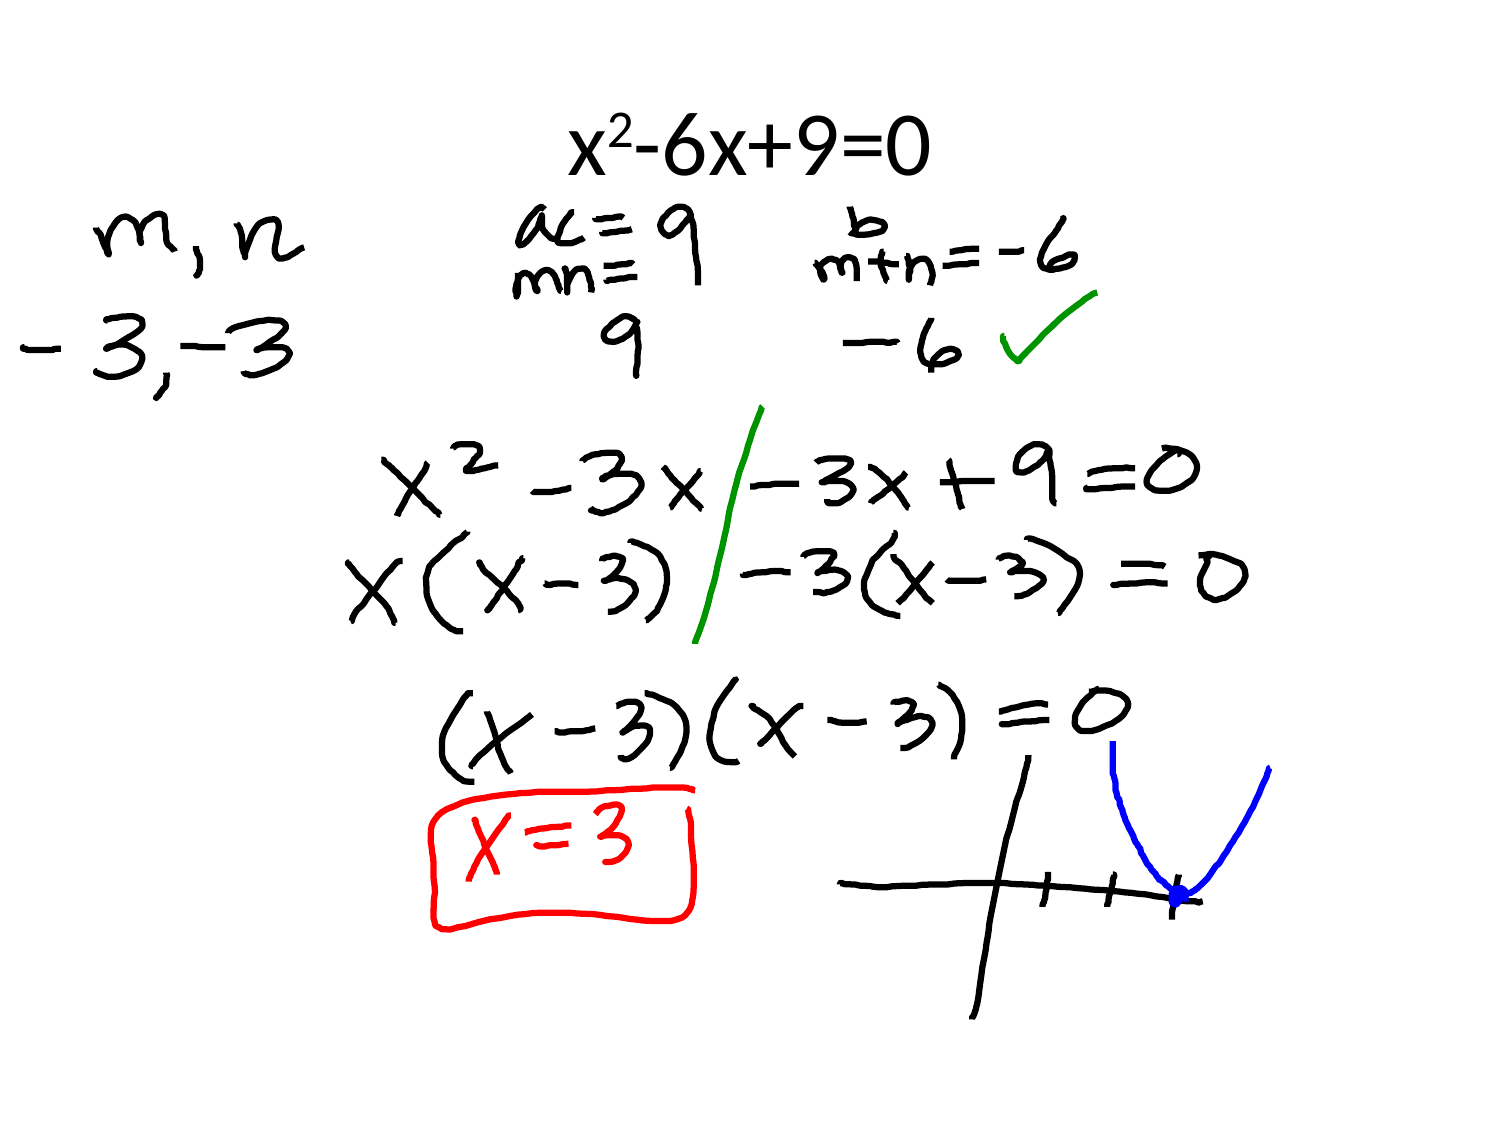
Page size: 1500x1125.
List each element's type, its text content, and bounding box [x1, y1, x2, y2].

text_box [425, 531, 469, 633]
text_box [1198, 553, 1247, 601]
text_box [95, 213, 176, 256]
text_box [452, 443, 499, 472]
text_box [814, 256, 858, 282]
title x2-6x+9=0 [75, 45, 1425, 233]
text_box [1041, 871, 1049, 907]
text_box [581, 452, 643, 514]
text_box [659, 205, 699, 286]
text_box [942, 262, 980, 267]
text_box [919, 317, 960, 373]
text_box [949, 248, 980, 253]
text_box [1112, 741, 1271, 896]
text_box [1039, 217, 1076, 272]
text_box [759, 705, 804, 745]
text_box [1000, 882, 1045, 894]
text_box [938, 684, 964, 760]
text_box [1026, 537, 1081, 614]
text_box [971, 755, 1030, 1020]
text_box [603, 262, 634, 267]
text_box [998, 554, 1044, 597]
text_box [774, 729, 796, 758]
text_box [1110, 890, 1171, 900]
text_box [916, 583, 934, 604]
text_box [195, 246, 201, 277]
text_box [347, 561, 373, 591]
text_box [842, 340, 899, 344]
text_box [629, 540, 668, 621]
text_box [180, 345, 226, 349]
text_box [235, 218, 305, 260]
text_box [554, 727, 596, 734]
text_box [601, 554, 637, 613]
text_box [531, 487, 572, 493]
text_box [22, 346, 61, 351]
text_box [544, 582, 579, 586]
text_box [669, 470, 701, 509]
text_box [430, 786, 696, 931]
text_box [906, 255, 934, 286]
text_box [517, 206, 558, 247]
text_box [1087, 466, 1136, 475]
text_box [839, 882, 996, 892]
text_box [413, 488, 441, 516]
text_box [868, 466, 892, 487]
text_box [644, 692, 688, 769]
text_box [750, 705, 776, 730]
text_box [1047, 885, 1109, 897]
text_box [486, 557, 524, 612]
text_box [95, 315, 144, 378]
text_box [892, 699, 934, 749]
text_box [497, 744, 512, 774]
text_box [1171, 887, 1189, 905]
text_box [897, 561, 934, 604]
text_box [870, 471, 907, 504]
text_box [998, 249, 1025, 253]
text_box [563, 267, 593, 294]
text_box [662, 466, 684, 490]
text_box [1085, 485, 1136, 491]
text_box [396, 462, 429, 517]
text_box [374, 593, 396, 624]
text_box [350, 560, 403, 623]
text_box [1106, 873, 1115, 907]
text_box [849, 206, 886, 236]
text_box [616, 700, 651, 761]
text_box [708, 678, 740, 763]
text_box [1181, 899, 1203, 904]
text_box [381, 459, 412, 488]
text_box [890, 486, 909, 509]
text_box [685, 490, 703, 510]
text_box [441, 692, 475, 783]
text_box [605, 276, 638, 282]
text_box [1171, 905, 1175, 920]
text_box [1112, 581, 1168, 586]
text_box [880, 250, 889, 282]
text_box [556, 211, 585, 244]
text_box [827, 719, 867, 724]
text_box [1074, 688, 1129, 732]
text_box [503, 587, 522, 611]
text_box [486, 711, 498, 740]
text_box [886, 262, 899, 266]
text_box [947, 459, 963, 510]
text_box [750, 482, 800, 488]
text_box [602, 315, 640, 373]
text_box [1014, 443, 1057, 505]
text_box [155, 372, 168, 399]
text_box [815, 457, 855, 505]
text_box [998, 702, 1049, 713]
text_box [594, 215, 624, 221]
text_box [227, 319, 291, 377]
text_box [802, 550, 849, 594]
text_box [514, 269, 562, 298]
text_box [946, 578, 987, 582]
text_box [1000, 719, 1050, 725]
text_box [1121, 563, 1166, 568]
text_box [892, 554, 916, 583]
text_box [1145, 446, 1198, 492]
text_box [1002, 291, 1098, 363]
text_box [694, 405, 764, 644]
text_box [470, 713, 533, 768]
text_box [601, 228, 633, 235]
text_box [742, 570, 791, 576]
text_box [863, 532, 901, 617]
text_box [478, 561, 503, 589]
